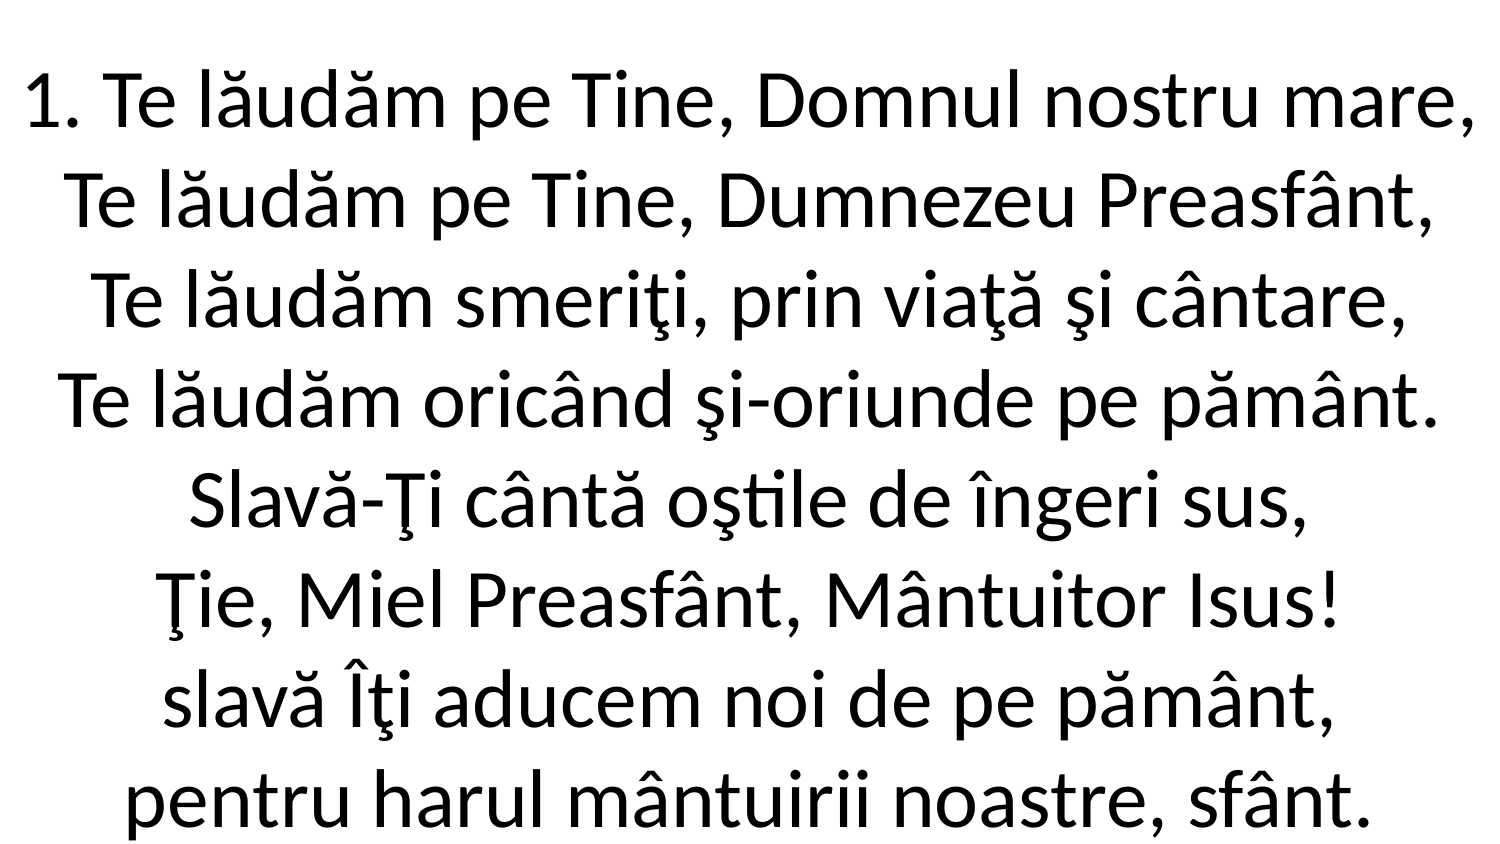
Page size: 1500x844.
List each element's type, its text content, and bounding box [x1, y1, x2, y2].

text_box 1. Te lăudăm pe Tine, Domnul nostru mare, Te lăudăm pe Tine, Dumnezeu Preasfânt, Te lăudăm smeriţi, prin viaţă şi cântare, Te lăudăm oricând şi-oriunde pe pământ. Slavă-Ţi cântă oştile de îngeri sus, Ţie, Miel Preasfânt, Mântuitor Isus! slavă Îţi aducem noi de pe pământ, pentru harul mântuirii noastre, sfânt. [6, 0, 1494, 844]
